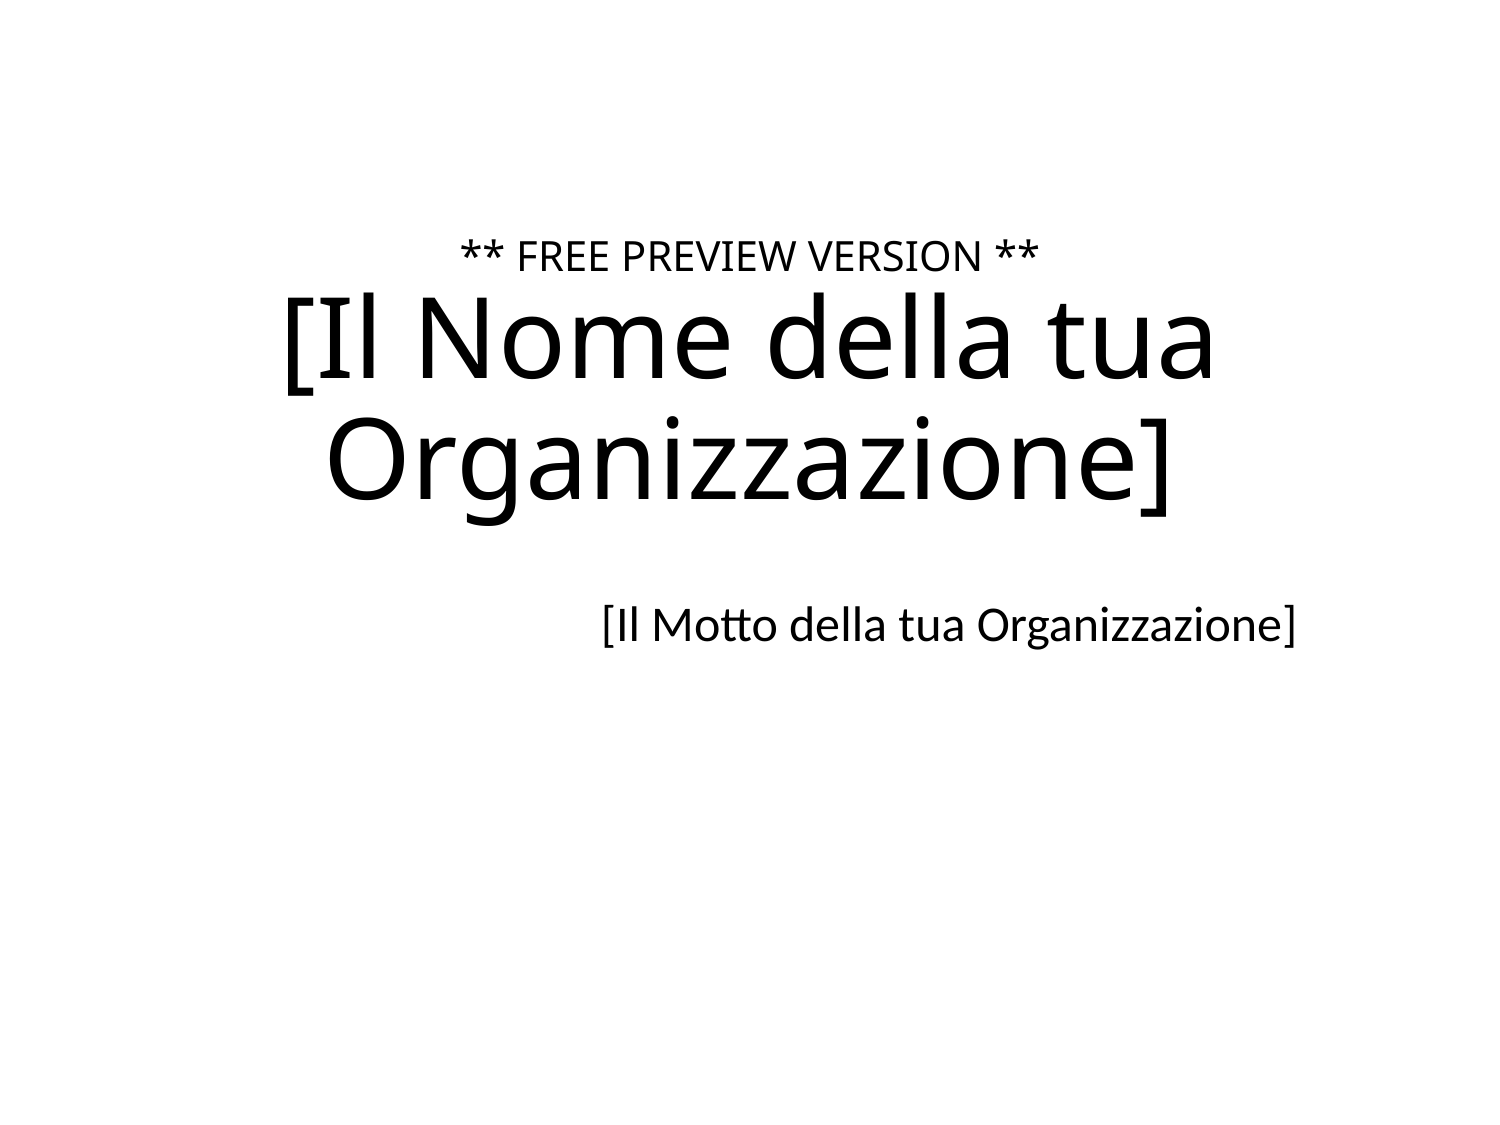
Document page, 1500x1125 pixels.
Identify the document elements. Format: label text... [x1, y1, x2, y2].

subtitle [Il Motto della tua Organizzazione] [187, 590, 1313, 863]
title ** FREE PREVIEW VERSION ** [Il Nome della tua Organizzazione] [112, 184, 1388, 576]
